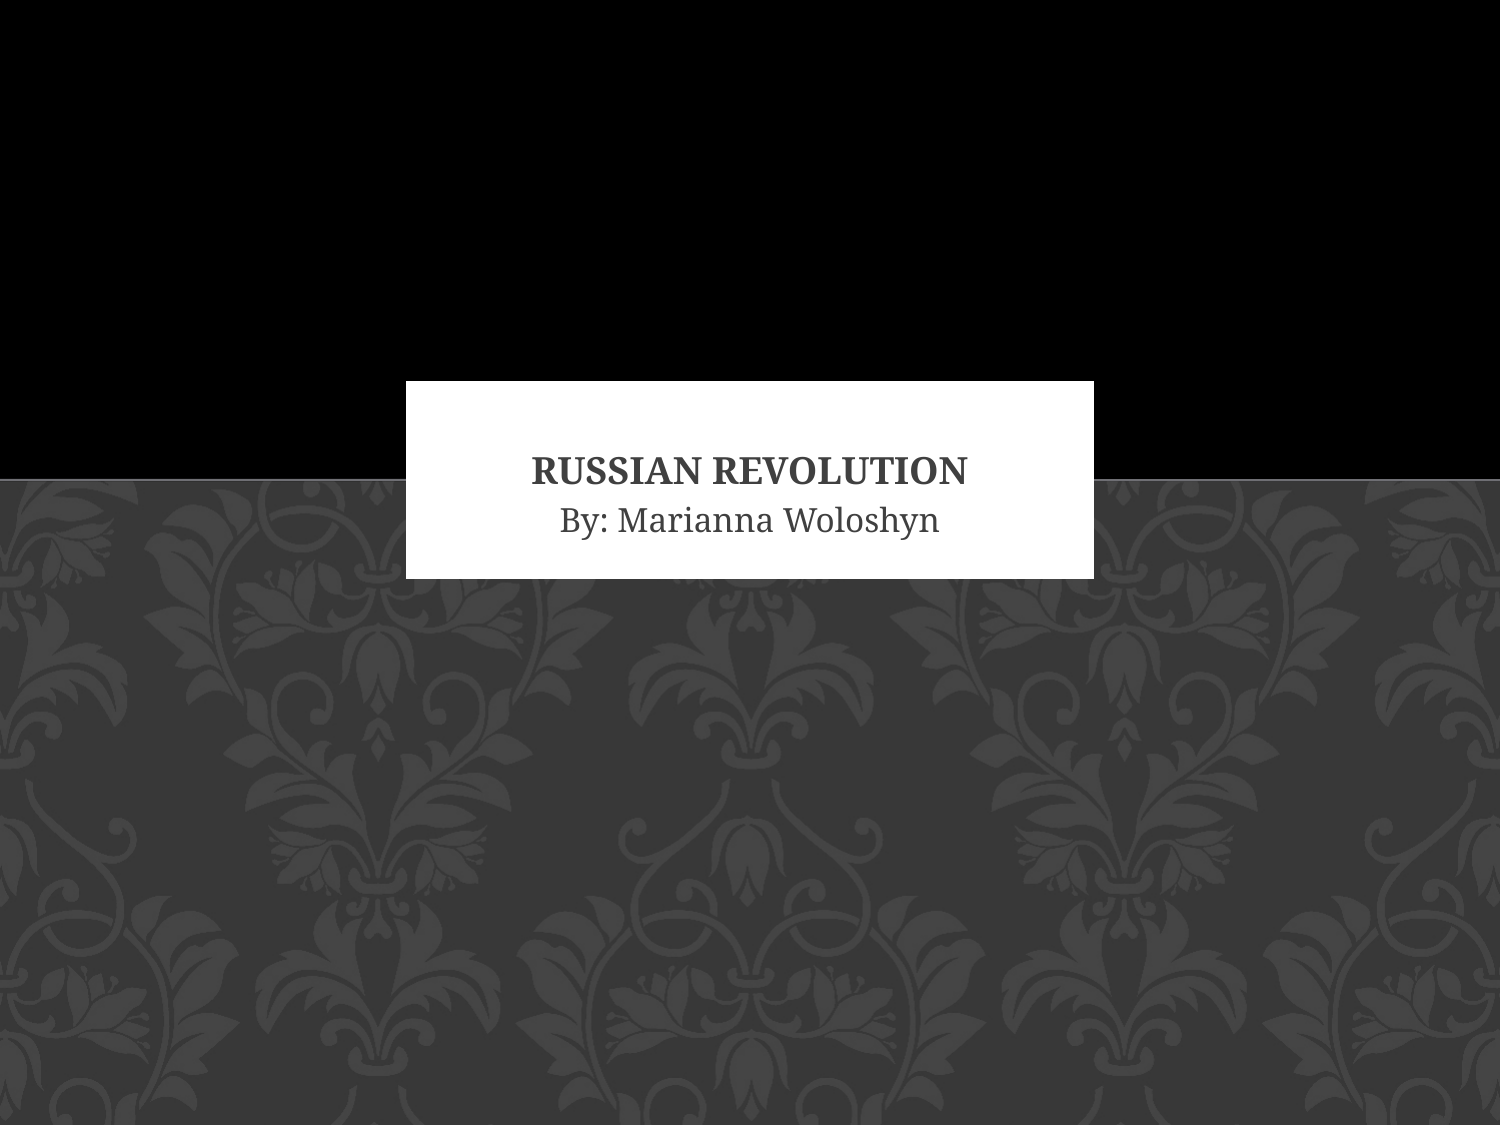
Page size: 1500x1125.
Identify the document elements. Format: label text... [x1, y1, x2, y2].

subtitle By: Marianna Woloshyn [420, 499, 1080, 570]
title Russian Revolution [415, 387, 1085, 498]
